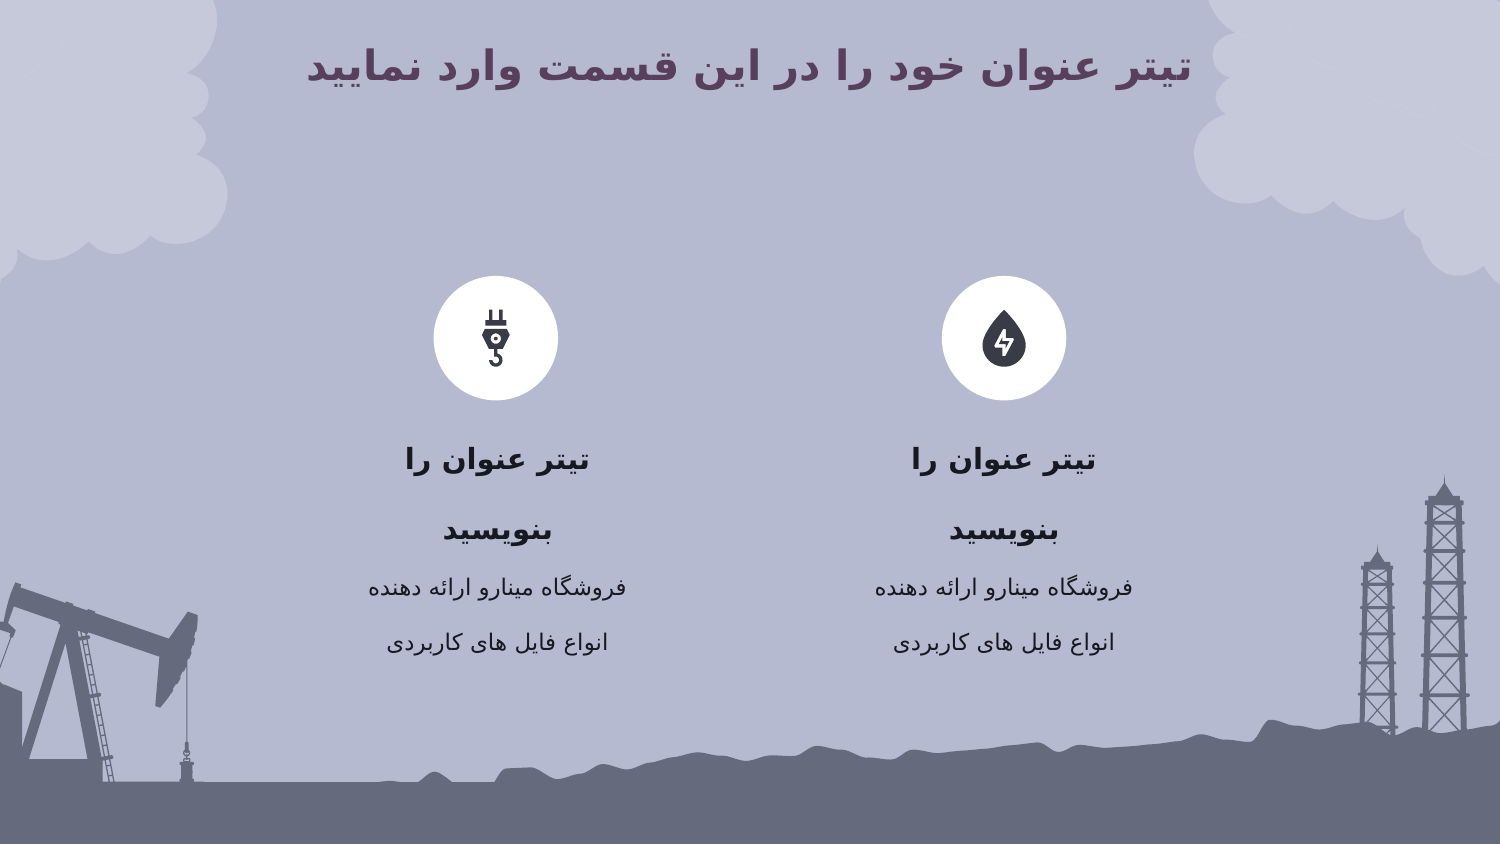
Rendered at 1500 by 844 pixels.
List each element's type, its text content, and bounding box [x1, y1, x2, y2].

text_box [433, 275, 559, 398]
text_box تیتر عنوان را بنویسید فروشگاه مینارو ارائه دهنده انواع فایل های کاربردی [345, 398, 651, 663]
text_box [941, 275, 1067, 398]
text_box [982, 309, 1026, 367]
text_box تیتر عنوان را بنویسید فروشگاه مینارو ارائه دهنده انواع فایل های کاربردی [851, 398, 1157, 663]
text_box تیتر عنوان خود را در این قسمت وارد نمایید [0, 6, 1500, 96]
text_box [481, 309, 510, 367]
